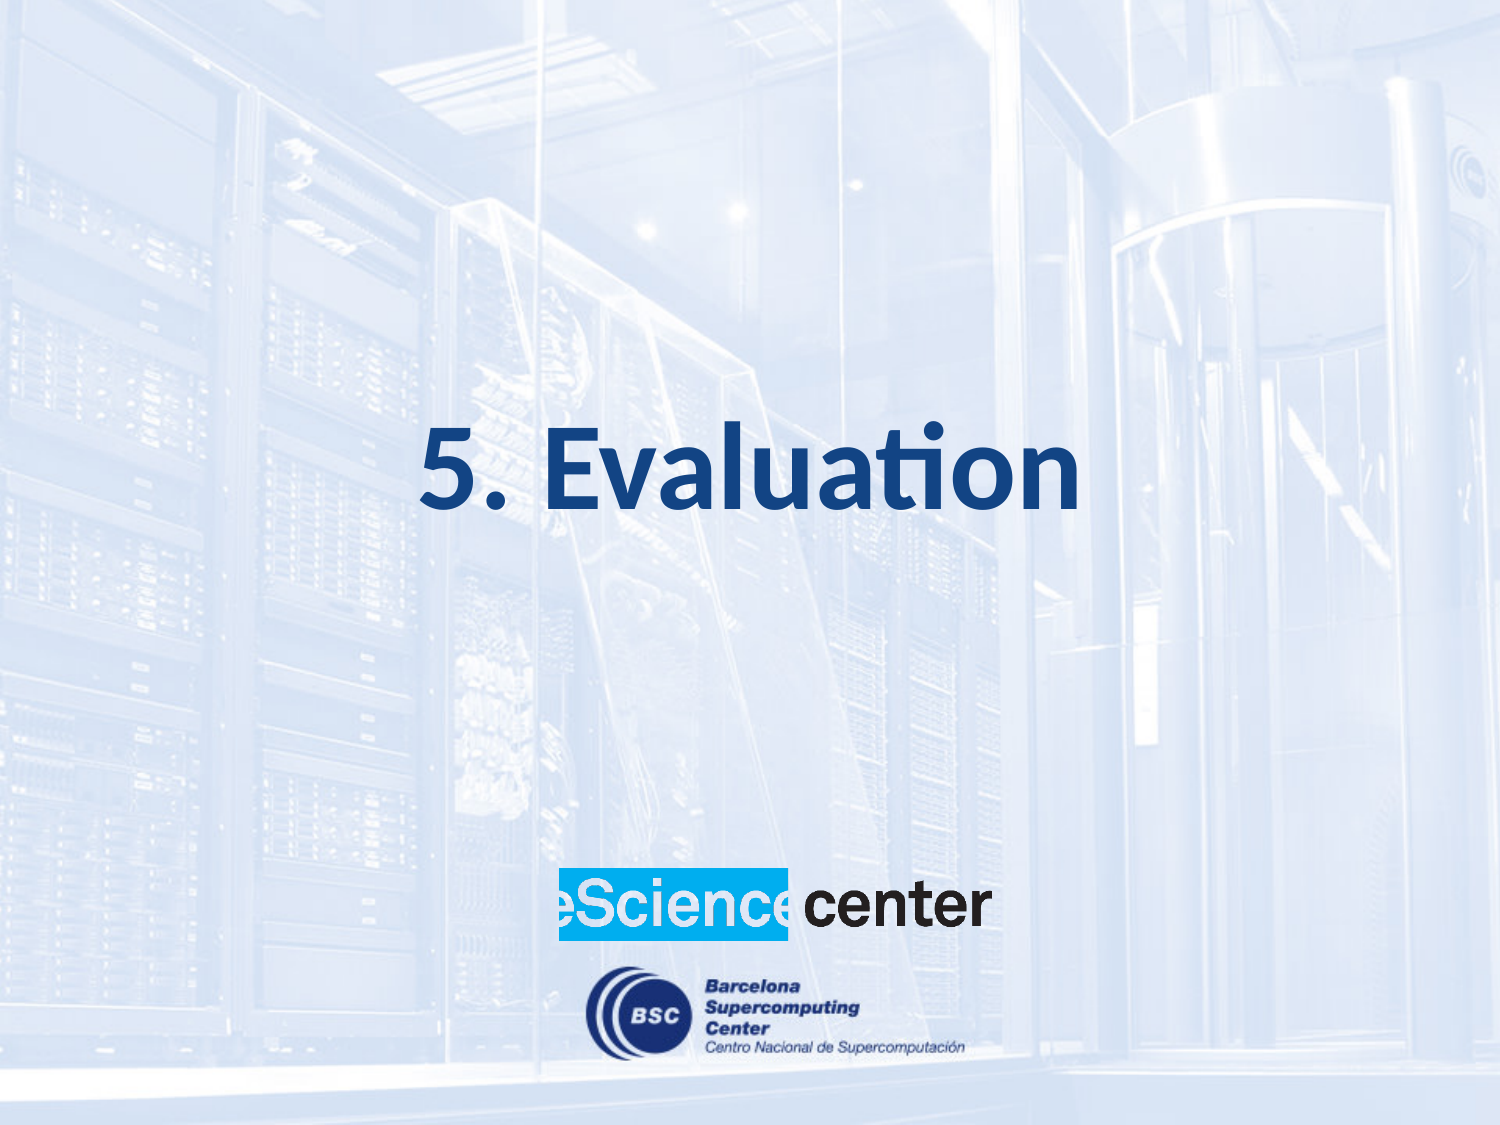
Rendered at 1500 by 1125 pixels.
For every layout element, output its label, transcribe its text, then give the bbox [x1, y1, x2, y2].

picture [0, 0, 1500, 1125]
title 5. Evaluation [188, 143, 1311, 794]
